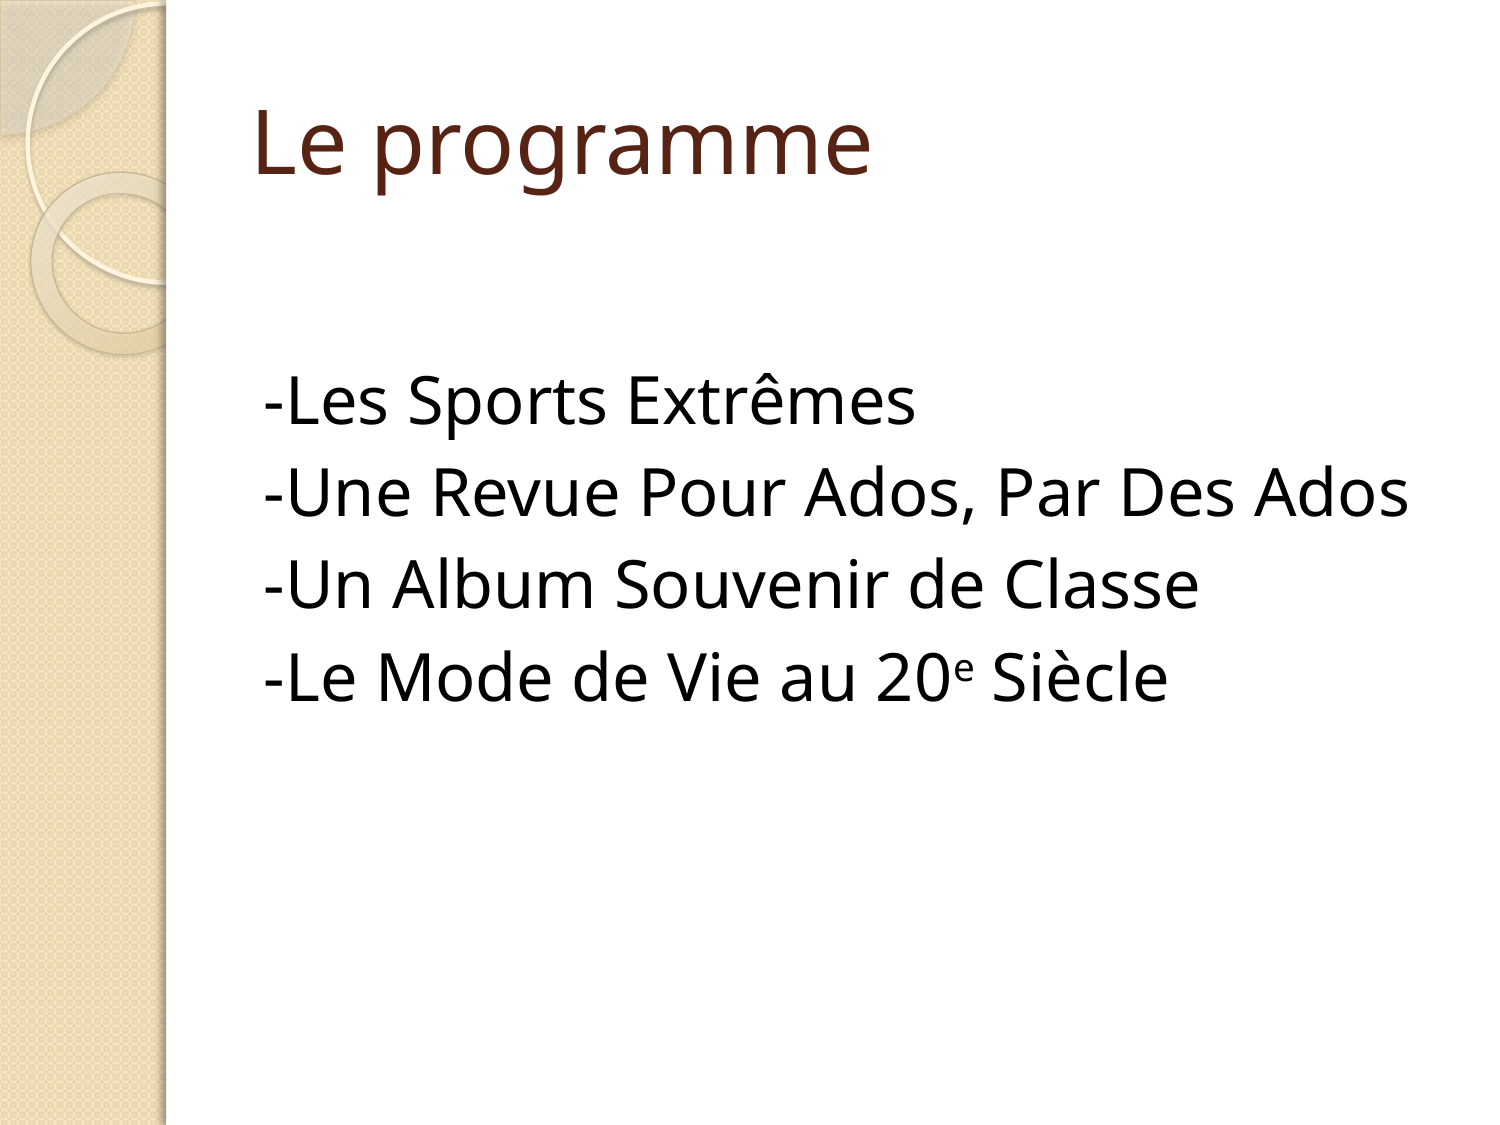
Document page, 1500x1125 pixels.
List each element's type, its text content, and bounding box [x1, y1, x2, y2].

title Le programme [235, 45, 1466, 233]
list -Les Sports Extrêmes -Une Revue Pour Ados, Par Des Ados -Un Album Souvenir de Classe -Le Mode de Vie au 20e Siècle [235, 350, 1466, 1025]
